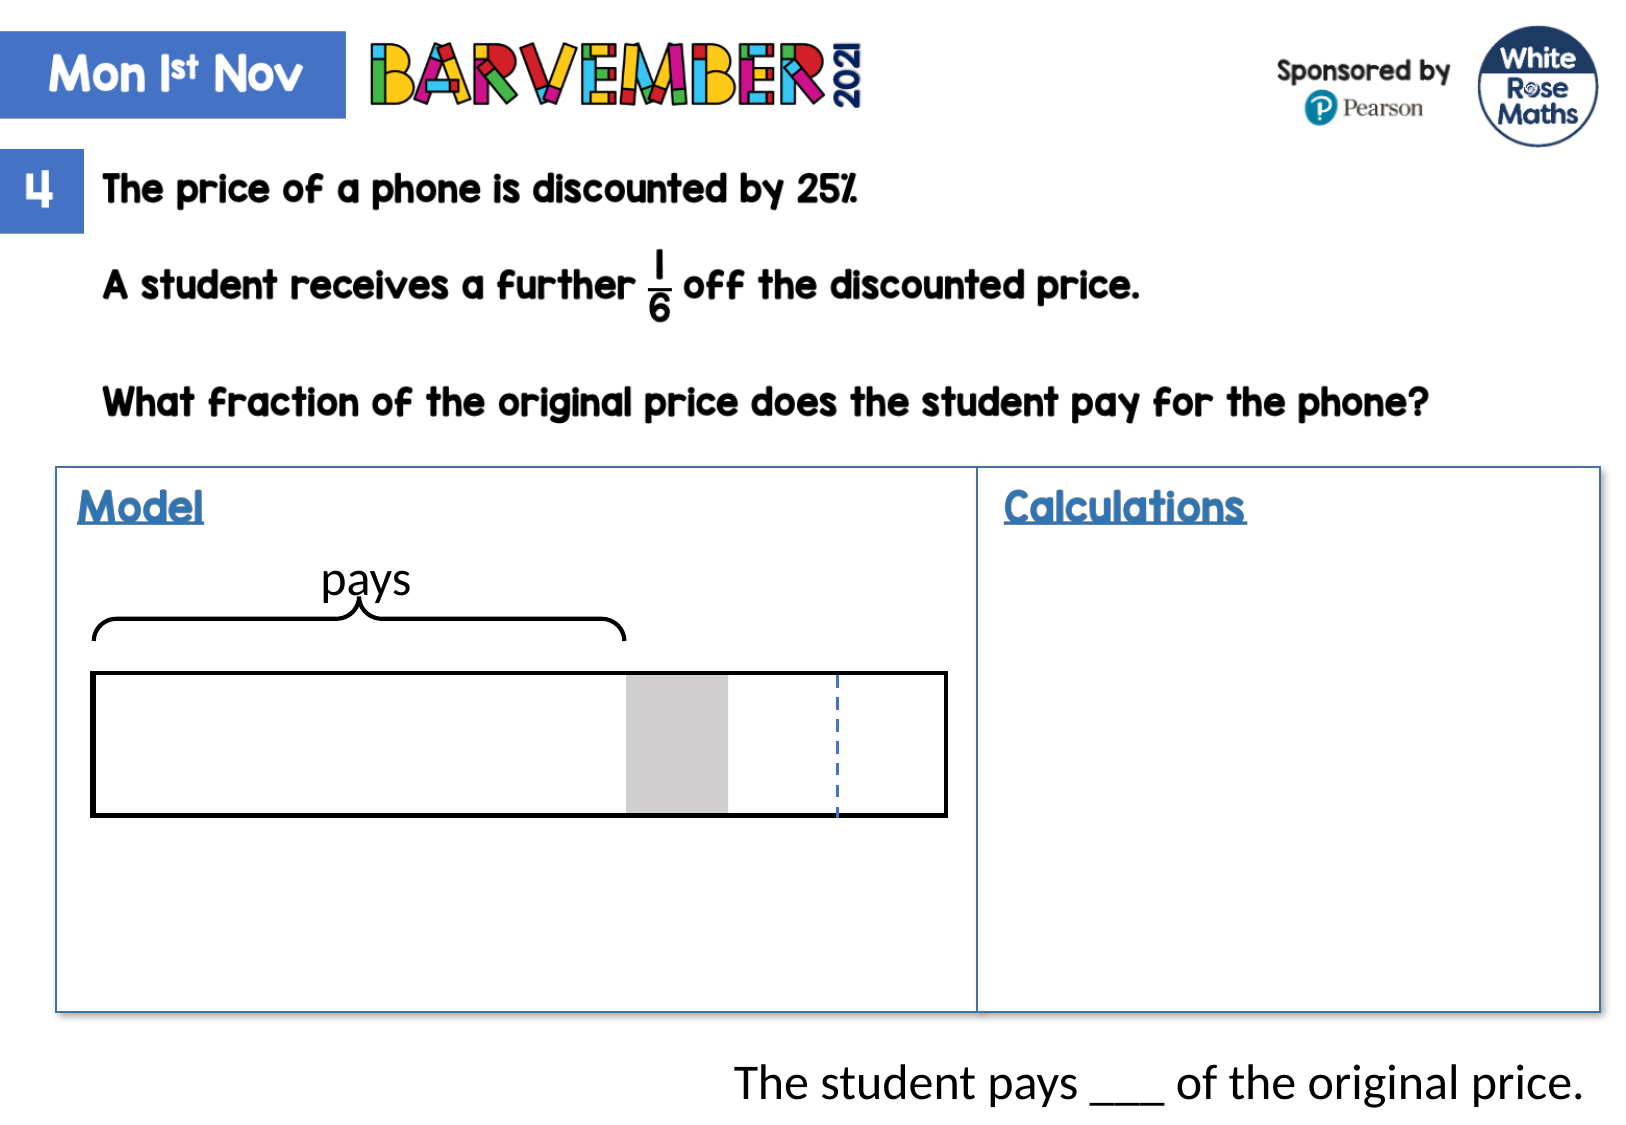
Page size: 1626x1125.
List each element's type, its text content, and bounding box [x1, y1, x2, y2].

picture [982, 465, 1289, 553]
text_box The student pays ___ of the original price. [444, 1012, 1600, 1117]
text_box [93, 672, 947, 817]
text_box [55, 466, 976, 1013]
text_box [976, 466, 1601, 1013]
text_box [93, 614, 625, 642]
picture [0, 1, 1600, 444]
text_box [625, 674, 729, 814]
text_box pays [305, 508, 427, 614]
picture [55, 465, 286, 553]
